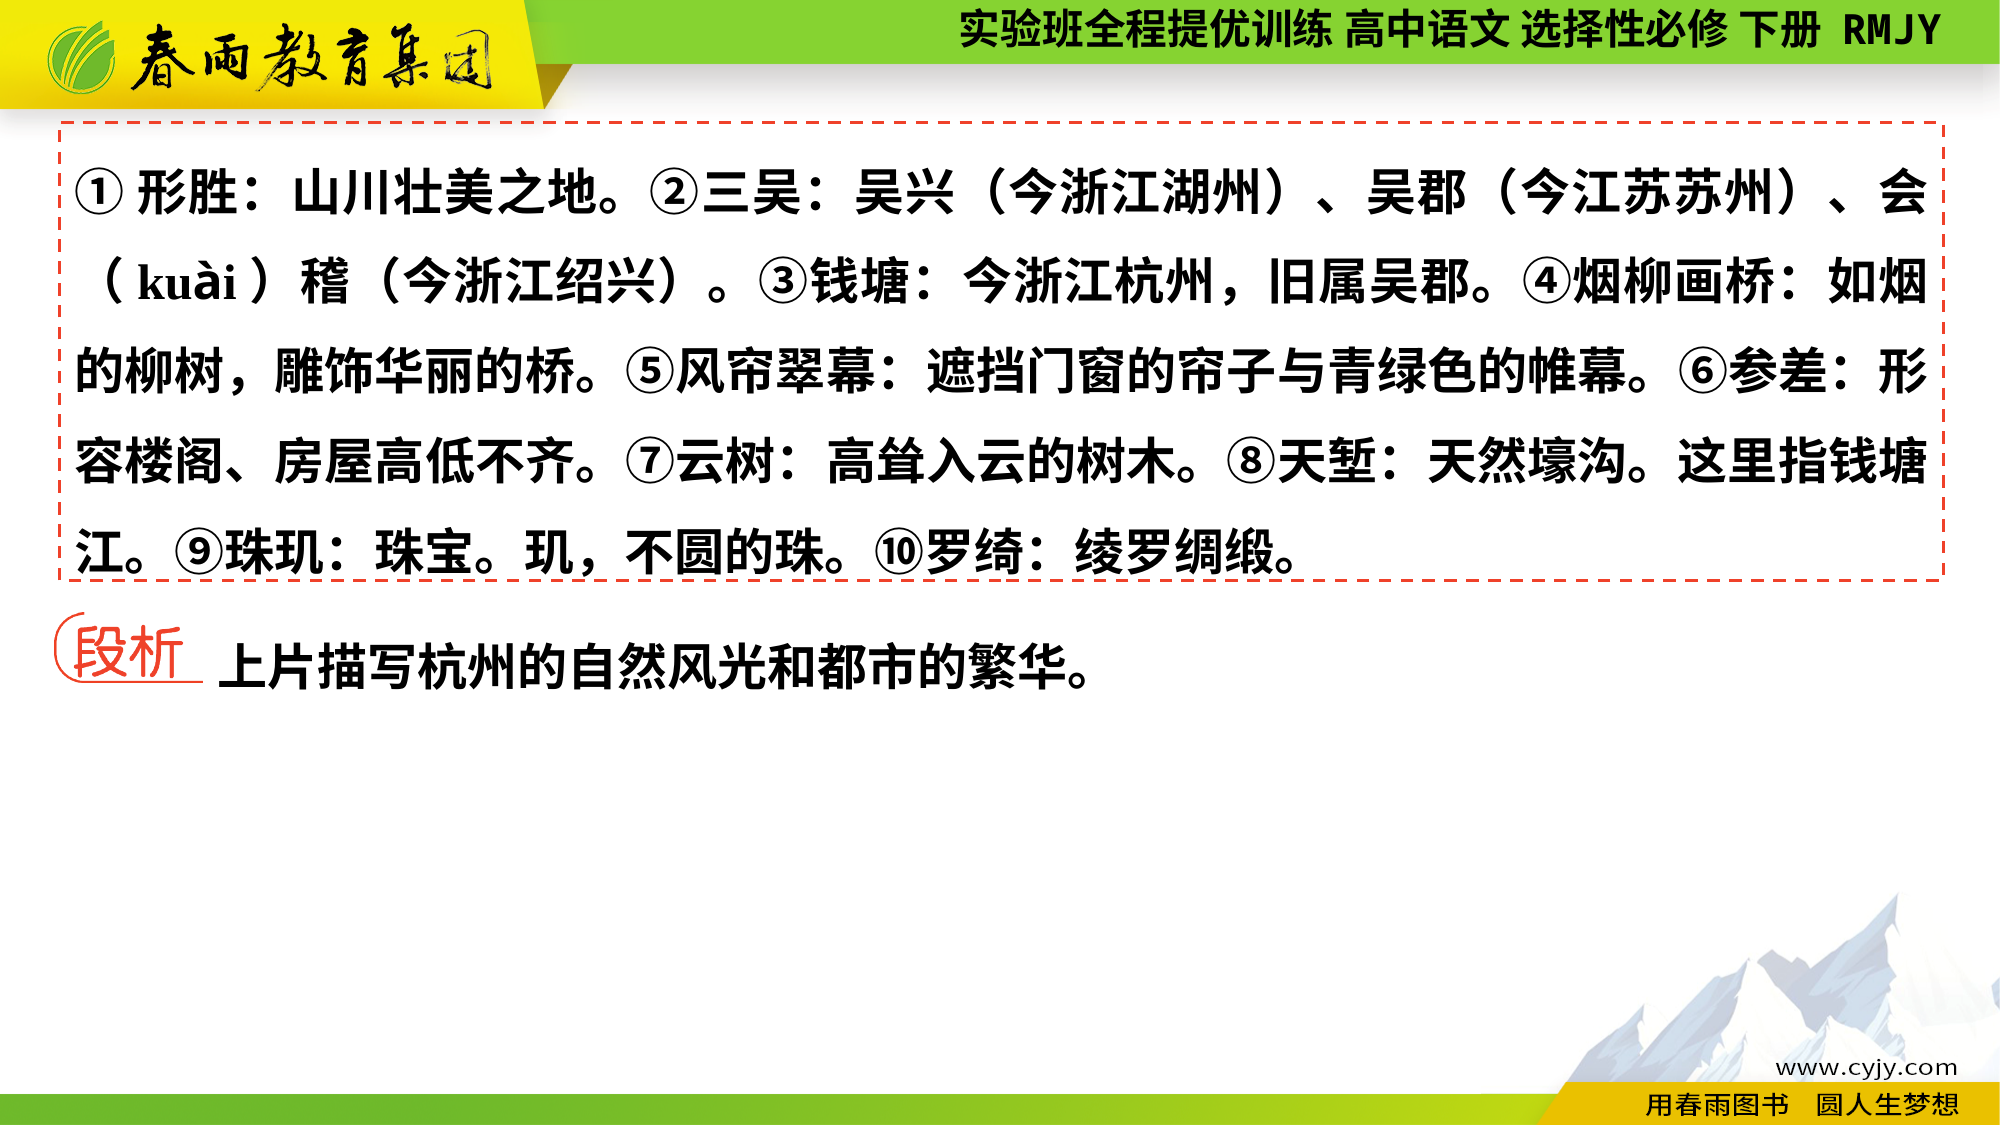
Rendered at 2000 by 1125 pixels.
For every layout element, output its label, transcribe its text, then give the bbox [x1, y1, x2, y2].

picture [0, 0, 2000, 1125]
text_box 上片描写杭州的自然风光和都市的繁华。 [202, 597, 1944, 703]
list ①形胜：山川壮美之地。②三吴：吴兴（今浙江湖州）、吴郡（今江苏苏州）、会（kuài）稽（今浙江绍兴）。③钱塘：今浙江杭州，旧属吴郡。④烟柳画桥：如烟的柳树，雕饰华丽的桥。⑤风帘翠幕：遮挡门窗的帘子与青绿色的帷幕。⑥参差：形容楼阁、房屋高低不齐。⑦云树：高耸入云的树木。⑧天堑：天然壕沟。这里指钱塘江。⑨珠玑：珠宝。玑，不圆的珠。⑩罗绮：绫罗绸缎。 [59, 122, 1944, 581]
